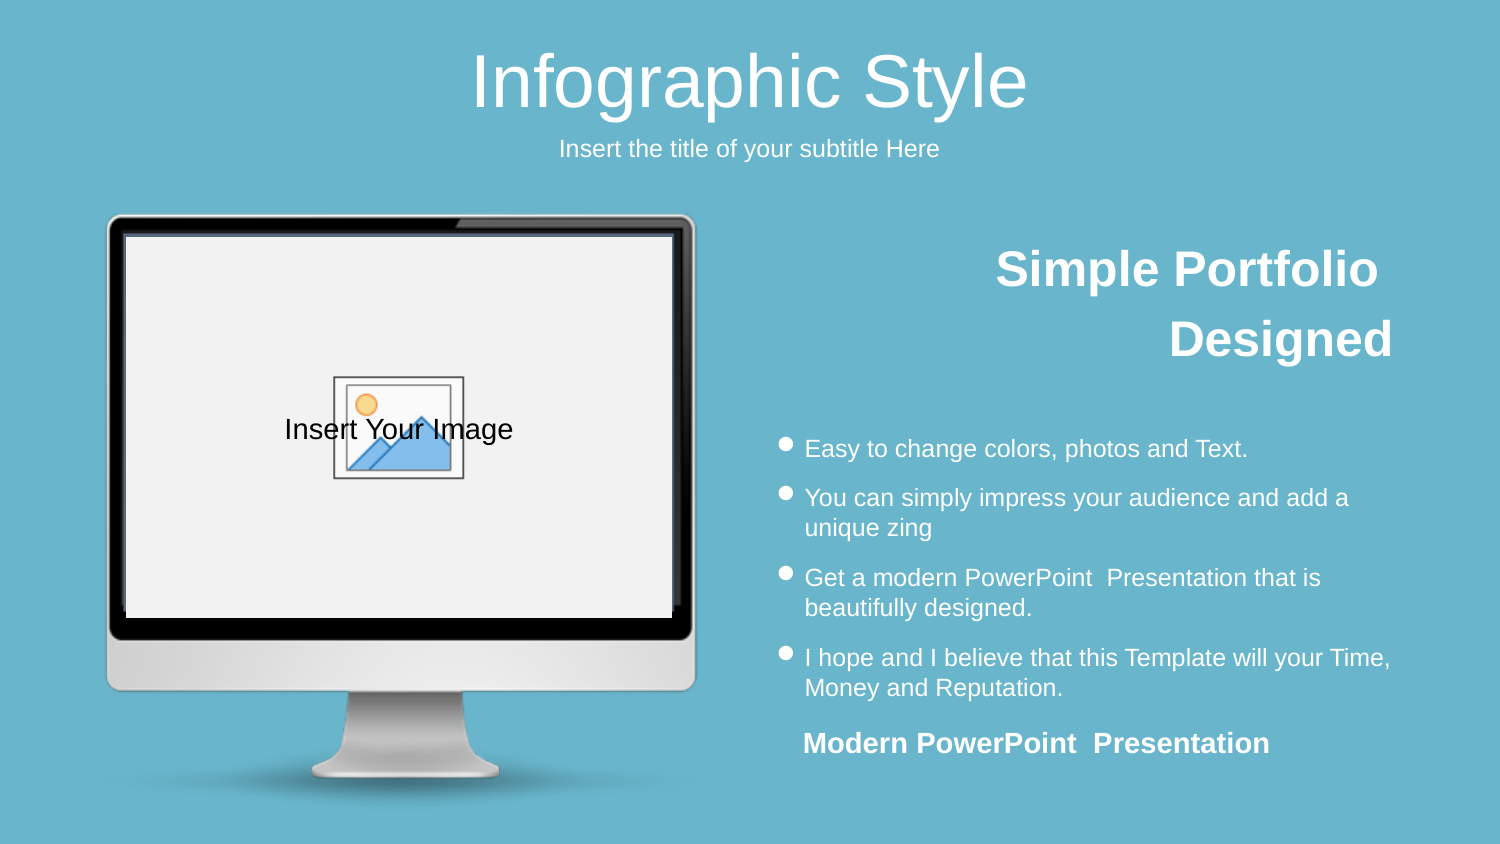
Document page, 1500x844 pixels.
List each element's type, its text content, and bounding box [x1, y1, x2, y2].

list Insert the title of your subtitle Here [0, 124, 1500, 172]
text_box Get a modern PowerPoint Presentation that is beautifully designed. [761, 554, 1409, 629]
list Infographic Style [0, 29, 1500, 124]
text_box I hope and I believe that this Template will your Time, Money and Reputation. [761, 634, 1409, 709]
text_box You can simply impress your audience and add a unique zing [761, 474, 1409, 550]
picture [100, 210, 703, 812]
text_box Modern PowerPoint Presentation [788, 717, 1294, 767]
text_box Simple Portfolio Designed [947, 229, 1409, 389]
text_box Easy to change colors, photos and Text. [761, 425, 1409, 470]
